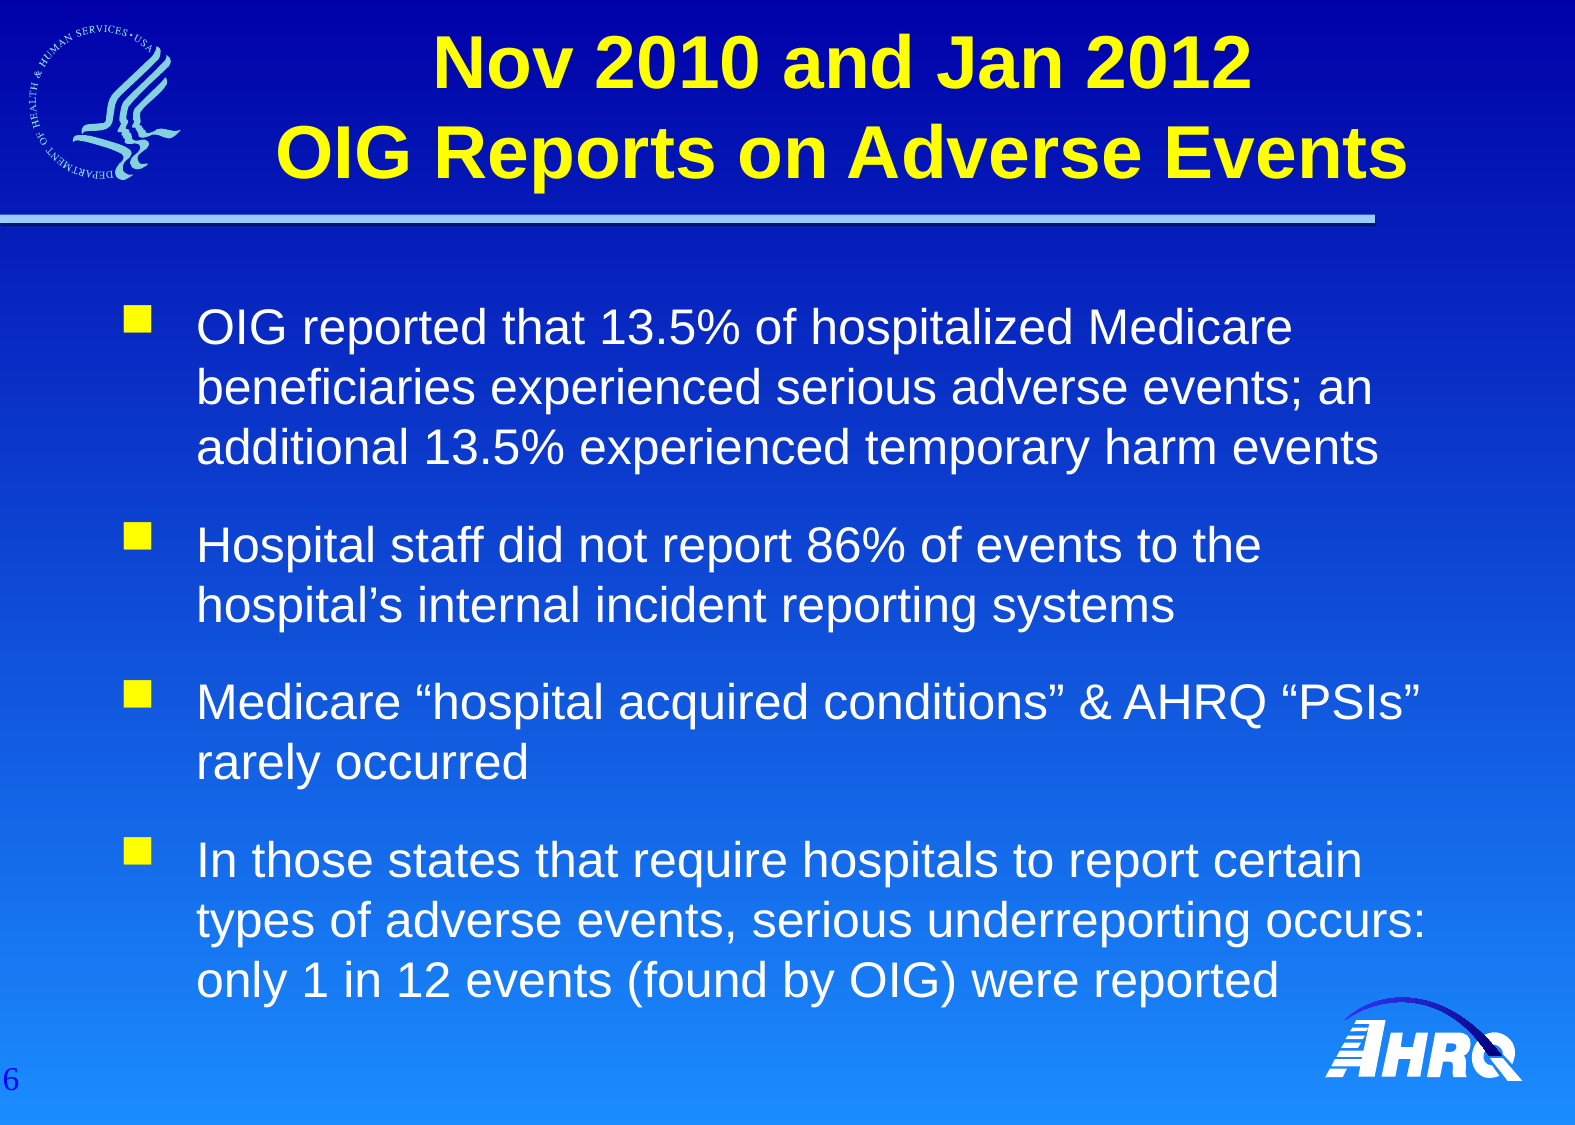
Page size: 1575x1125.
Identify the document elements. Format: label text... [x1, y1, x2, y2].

list OIG reported that 13.5% of hospitalized Medicare beneficiaries experienced serious adverse events; an additional 13.5% experienced temporary harm events Hospital staff did not report 86% of events to the hospital’s internal incident reporting systems Medicare “hospital acquired conditions” & AHRQ “PSIs” rarely occurred In those states that require hospitals to report certain types of adverse events, serious underreporting occurs: only 1 in 12 events (found by OIG) were reported [104, 286, 1483, 763]
title Nov 2010 and Jan 2012 OIG Reports on Adverse Events [203, 56, 1483, 202]
